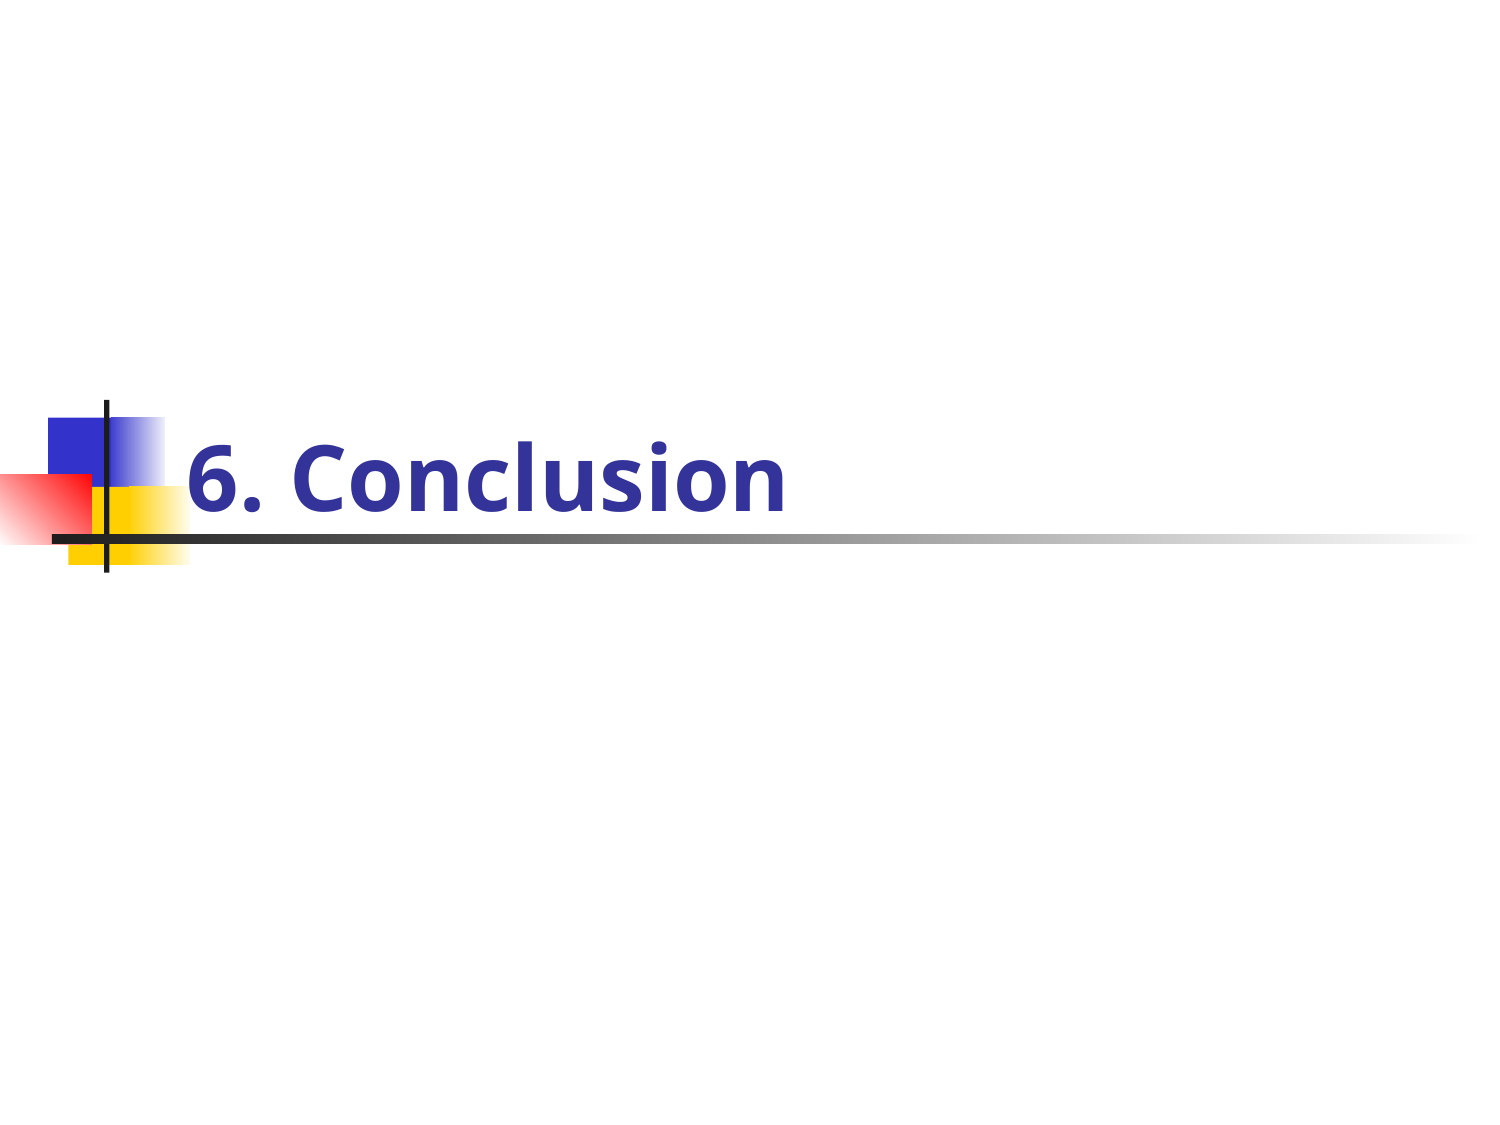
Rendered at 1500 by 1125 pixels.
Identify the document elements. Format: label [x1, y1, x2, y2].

title [171, 349, 1448, 538]
